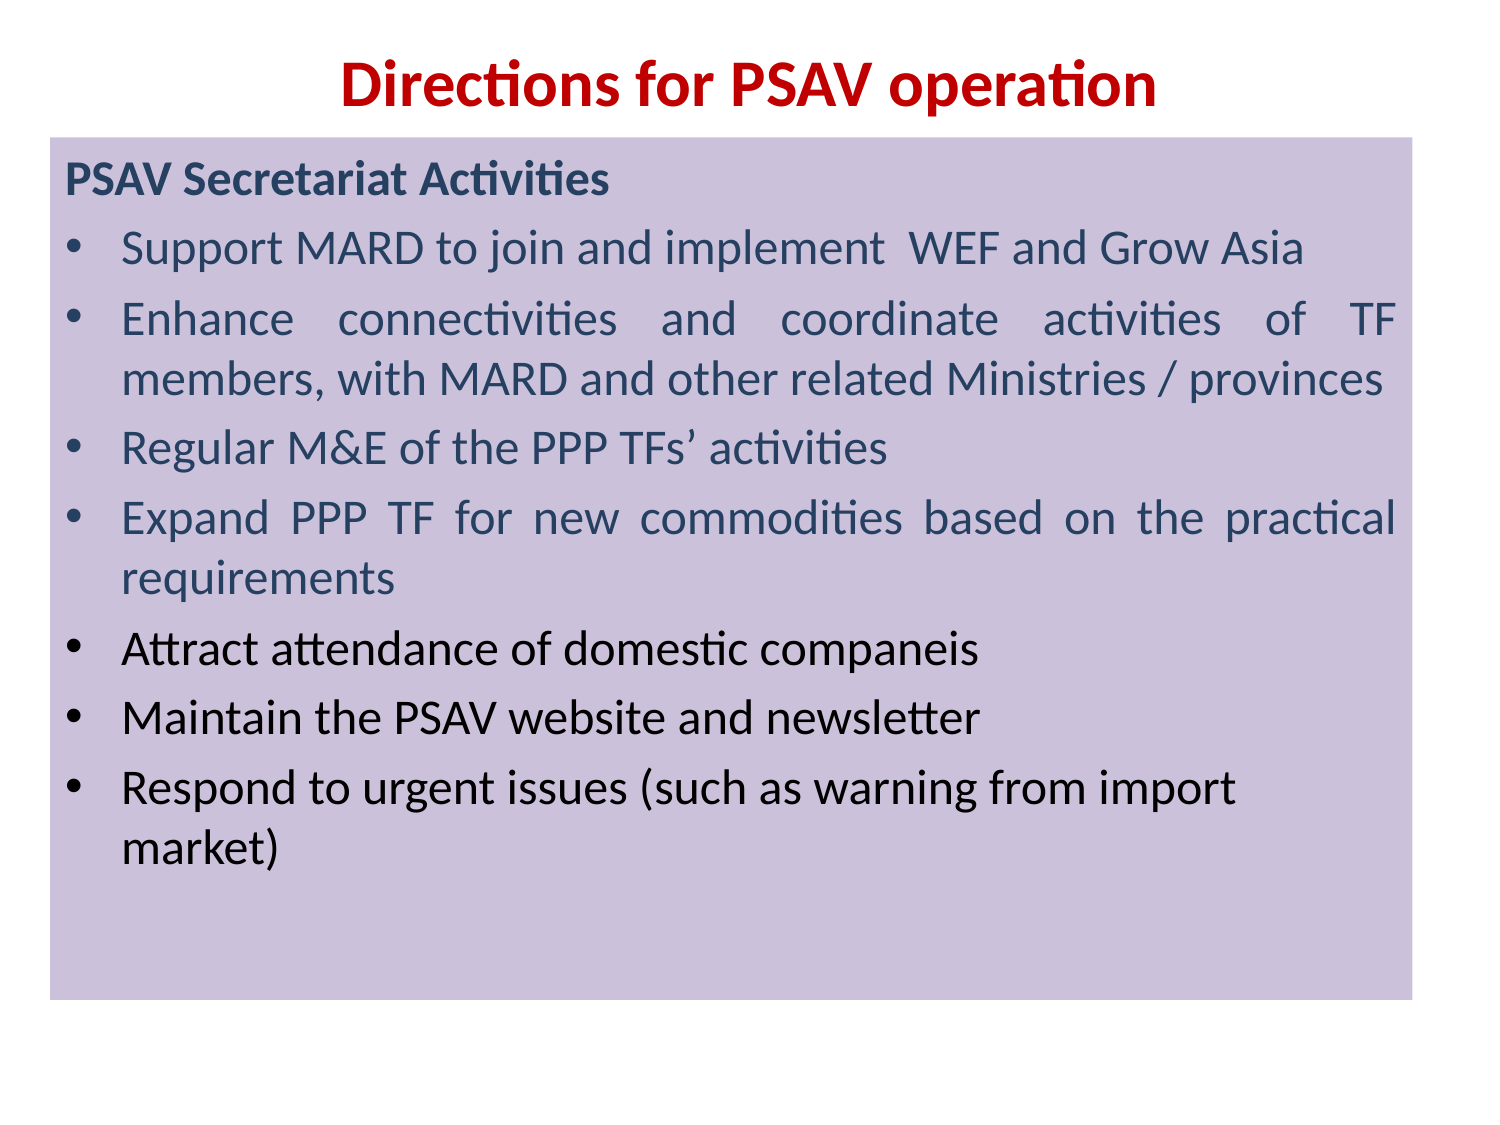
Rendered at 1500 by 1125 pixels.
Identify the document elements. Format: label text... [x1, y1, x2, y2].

title Directions for PSAV operation [75, 21, 1425, 138]
list PSAV Secretariat Activities Support MARD to join and implement WEF and Grow Asia Enhance connectivities and coordinate activities of TF members, with MARD and other related Ministries / provinces Regular M&E of the PPP TFs’ activities Expand PPP TF for new commodities based on the practical requirements Attract attendance of domestic companeis Maintain the PSAV website and newsletter Respond to urgent issues (such as warning from import market) [50, 137, 1413, 1000]
